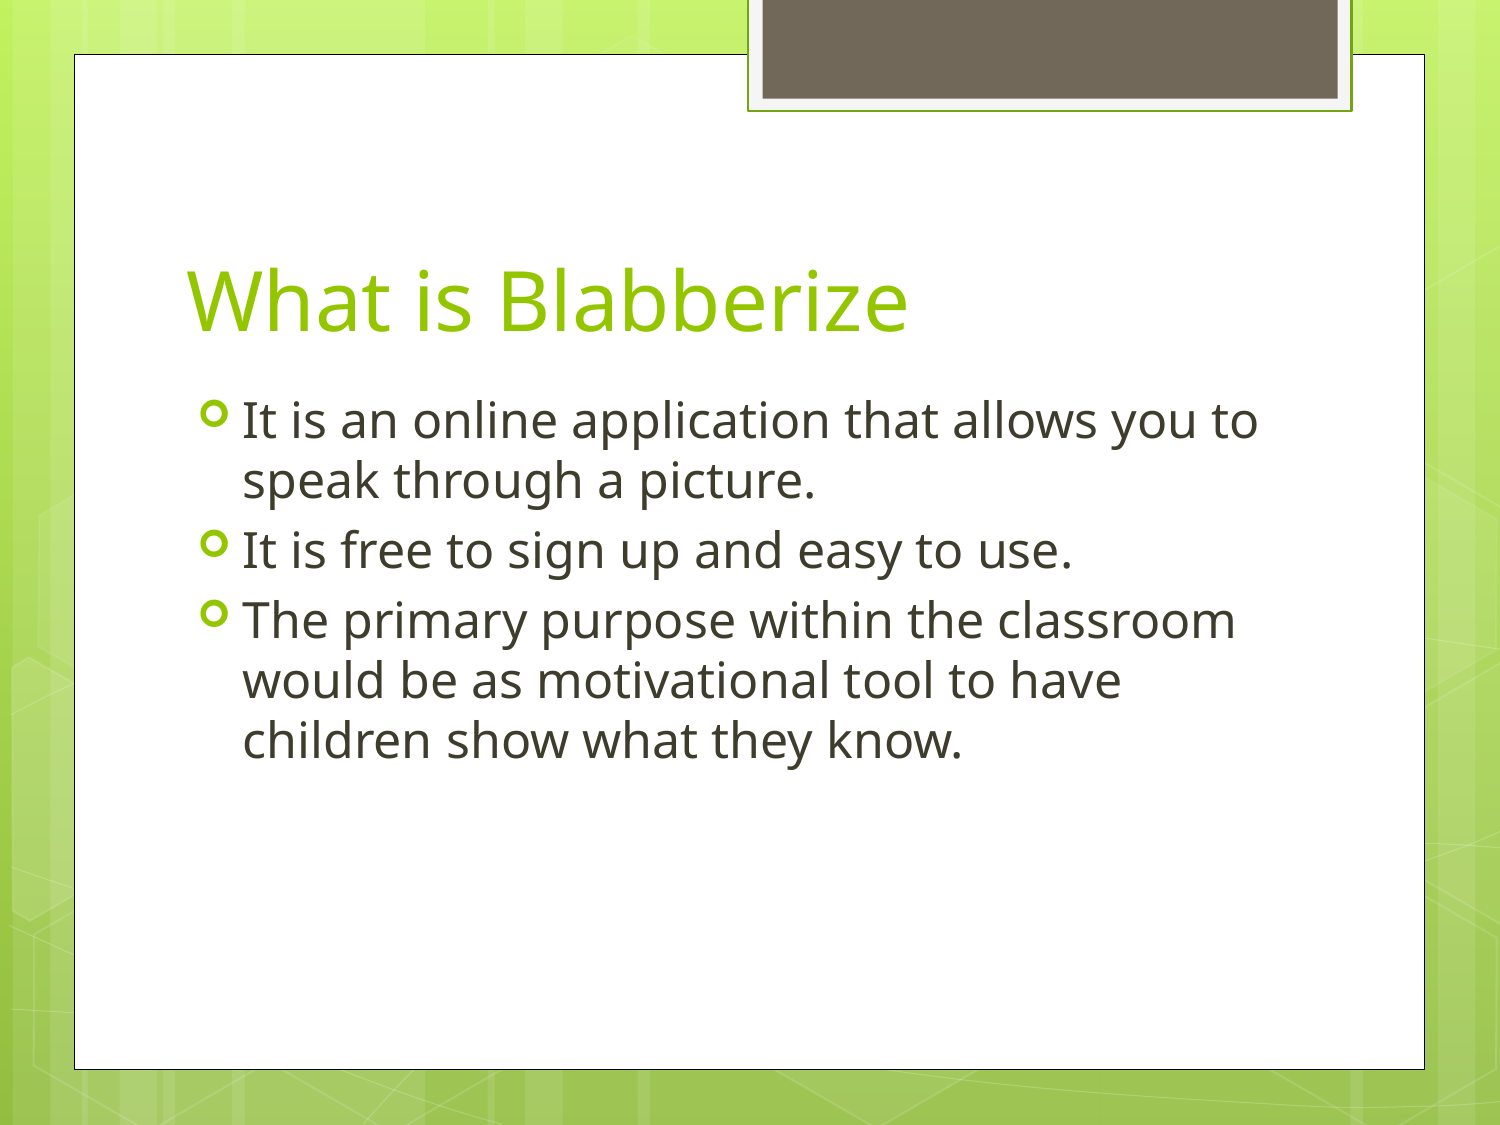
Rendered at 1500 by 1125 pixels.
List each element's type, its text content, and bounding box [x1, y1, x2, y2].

title What is Blabberize [171, 168, 1324, 357]
list It is an online application that allows you to speak through a picture. It is free to sign up and easy to use. The primary purpose within the classroom would be as motivational tool to have children show what they know. [171, 381, 1283, 957]
